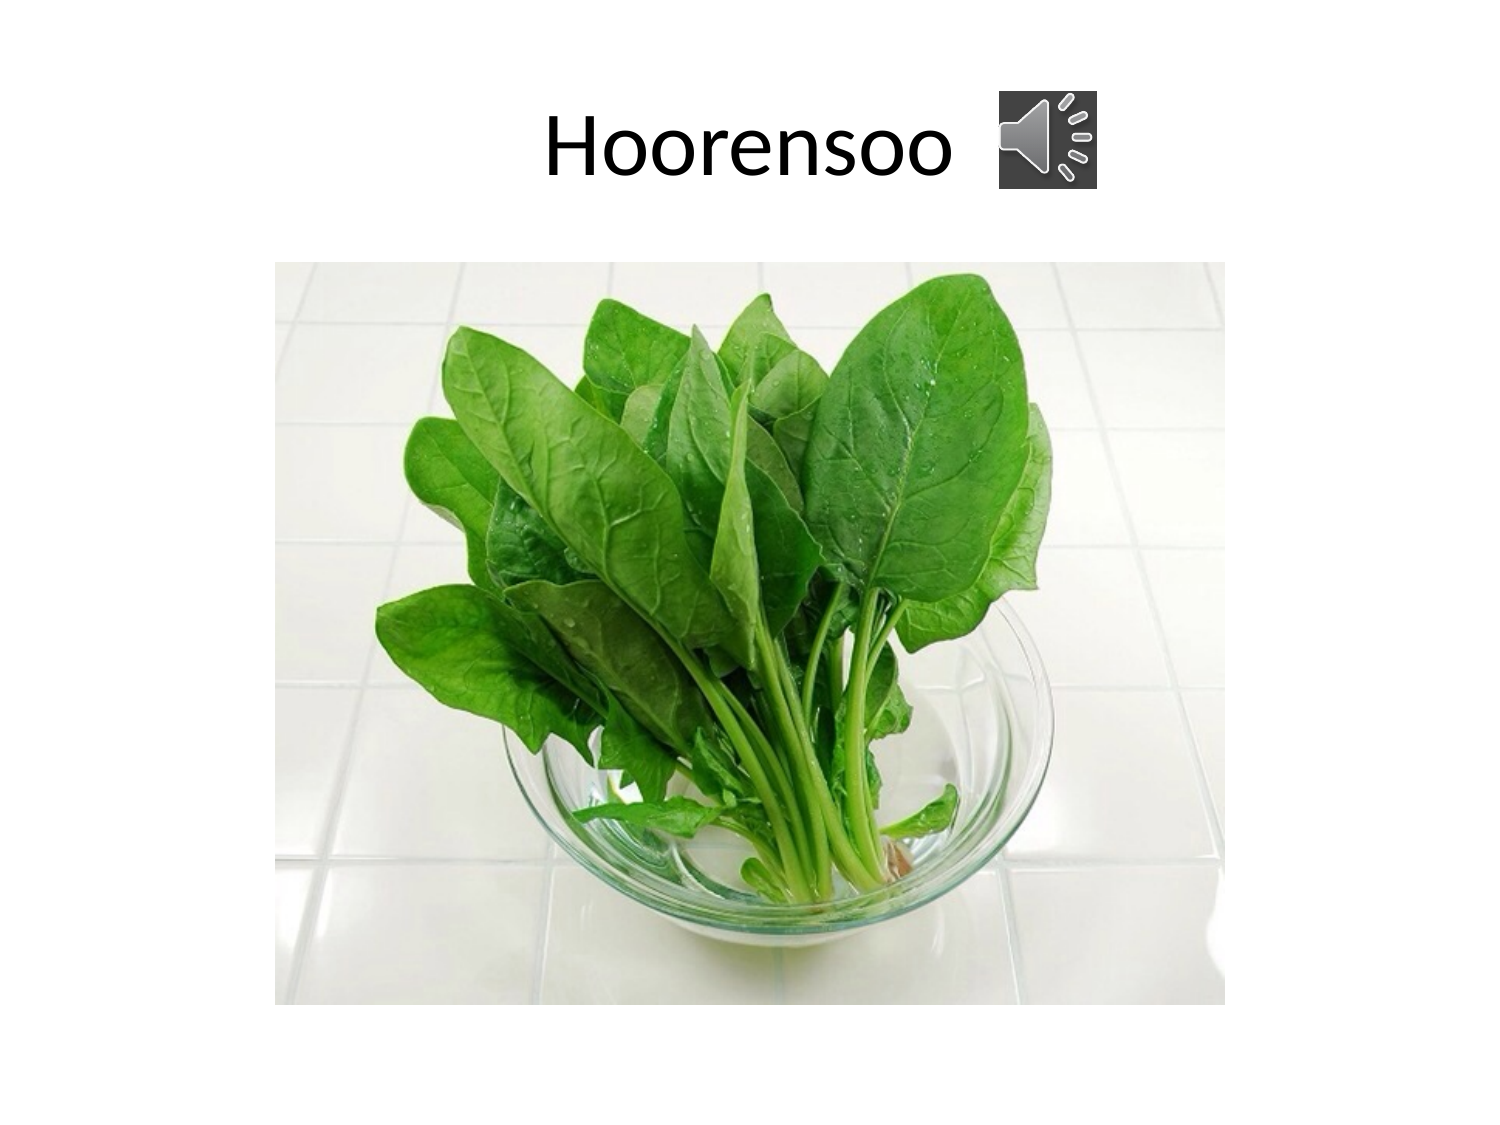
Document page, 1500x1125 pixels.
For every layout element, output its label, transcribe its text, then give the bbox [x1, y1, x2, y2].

picture [997, 89, 1099, 191]
title Hoorensoo [75, 45, 1425, 233]
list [274, 262, 1226, 1006]
